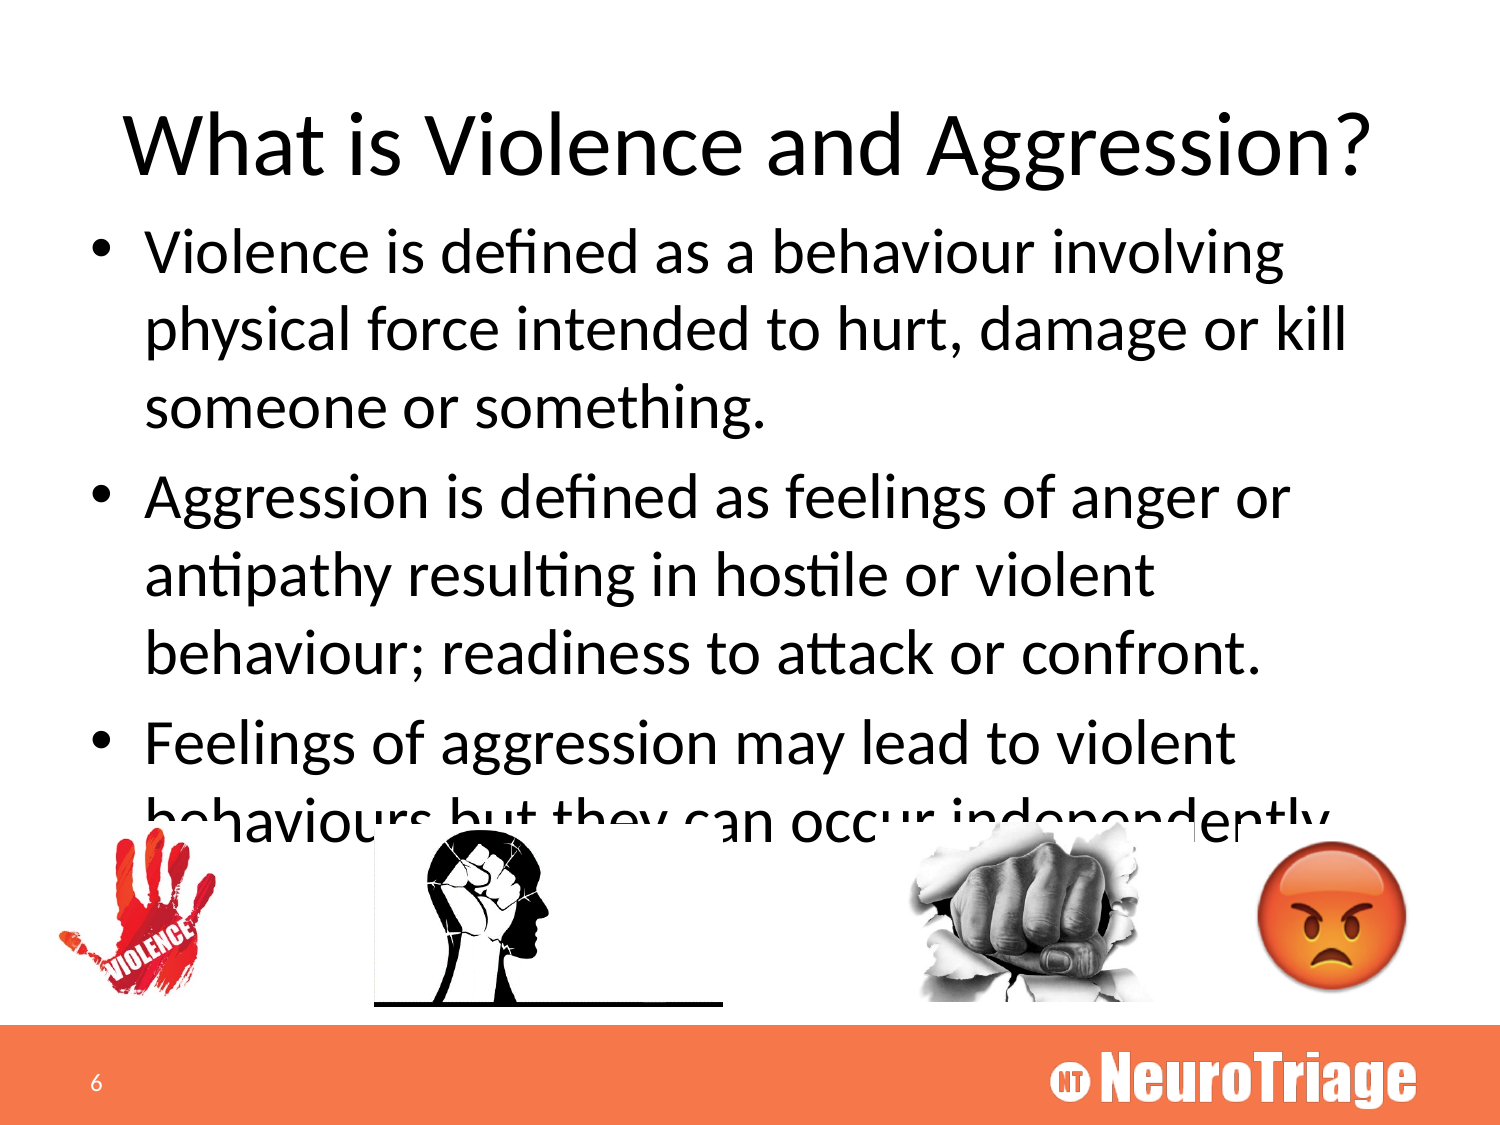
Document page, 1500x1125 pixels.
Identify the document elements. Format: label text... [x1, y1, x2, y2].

picture [53, 821, 222, 1007]
picture [1037, 1030, 1425, 1125]
list Violence is defined as a behaviour involving physical force intended to hurt, damage or kill someone or something. Aggression is defined as feelings of anger or antipathy resulting in hostile or violent behaviour; readiness to attack or confront. Feelings of aggression may lead to violent behaviours but they can occur independently. [75, 200, 1425, 867]
slide_number 6 [75, 1051, 425, 1112]
picture [374, 824, 724, 1007]
picture [875, 822, 1194, 1002]
picture [1238, 824, 1426, 1012]
title What is Violence and Aggression? [75, 45, 1425, 200]
